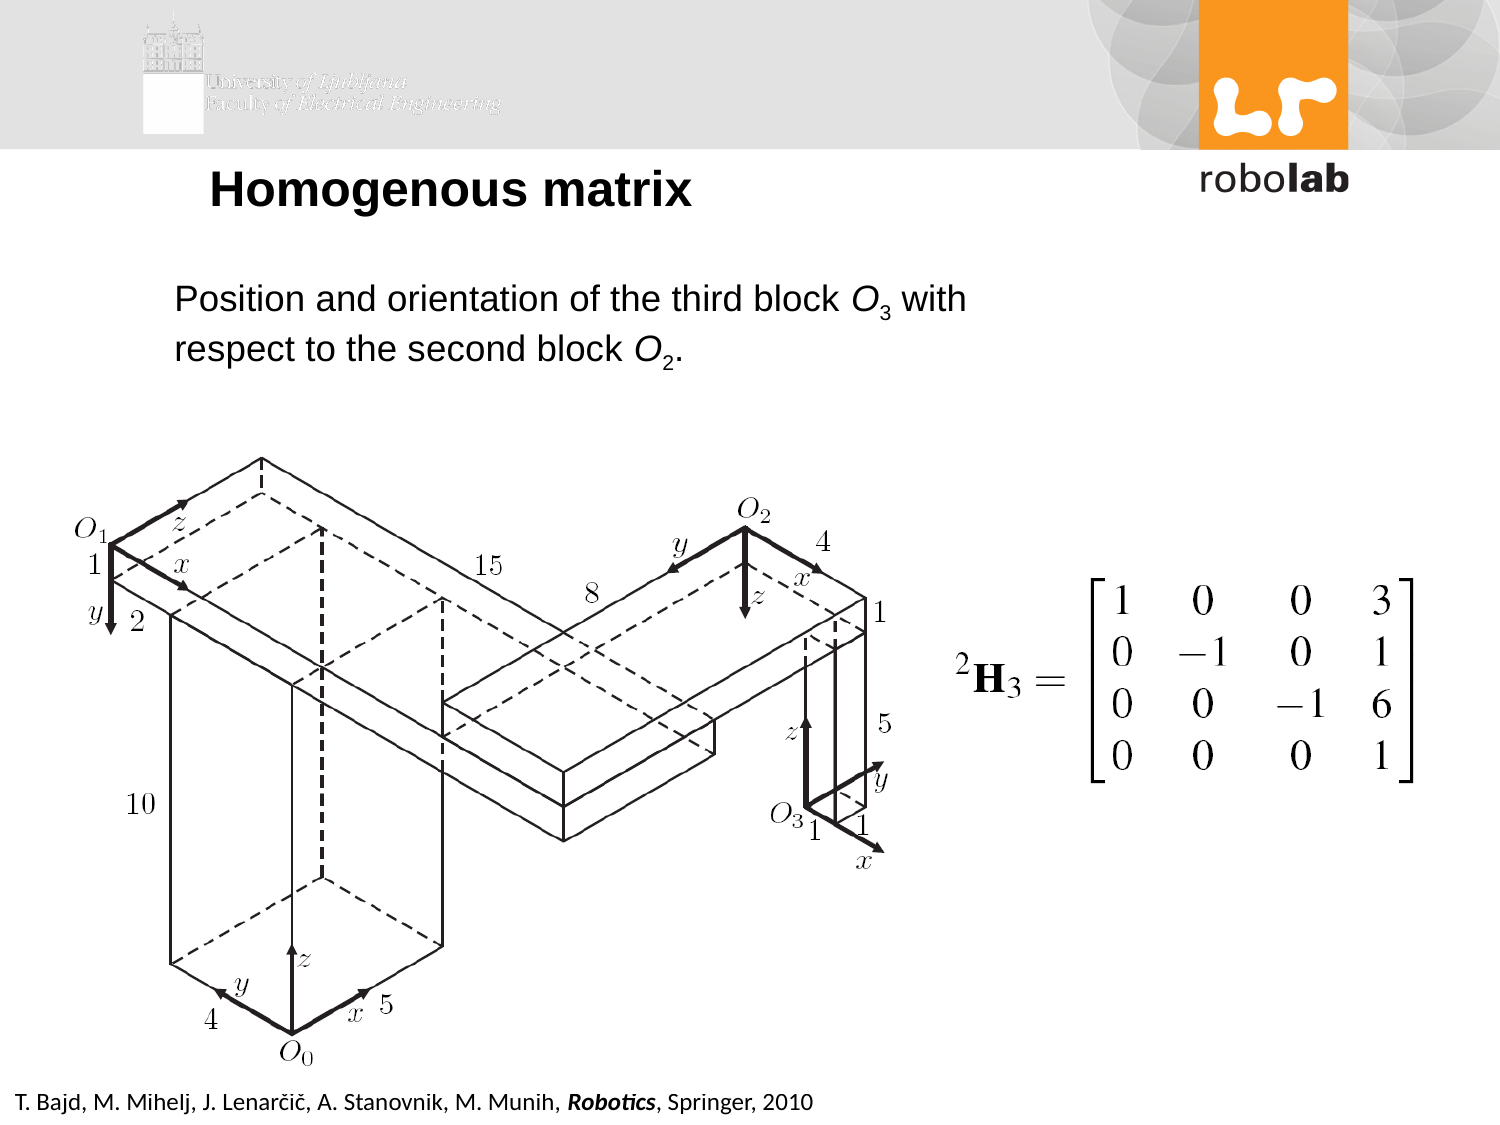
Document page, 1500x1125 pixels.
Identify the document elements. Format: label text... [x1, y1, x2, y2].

text_box Position and orientation of the third block O3 with respect to the second block O2. [159, 267, 1088, 383]
picture [0, 408, 1424, 1094]
text_box Homogenous matrix [194, 148, 1062, 224]
picture [143, 10, 501, 134]
picture [998, 0, 1500, 196]
